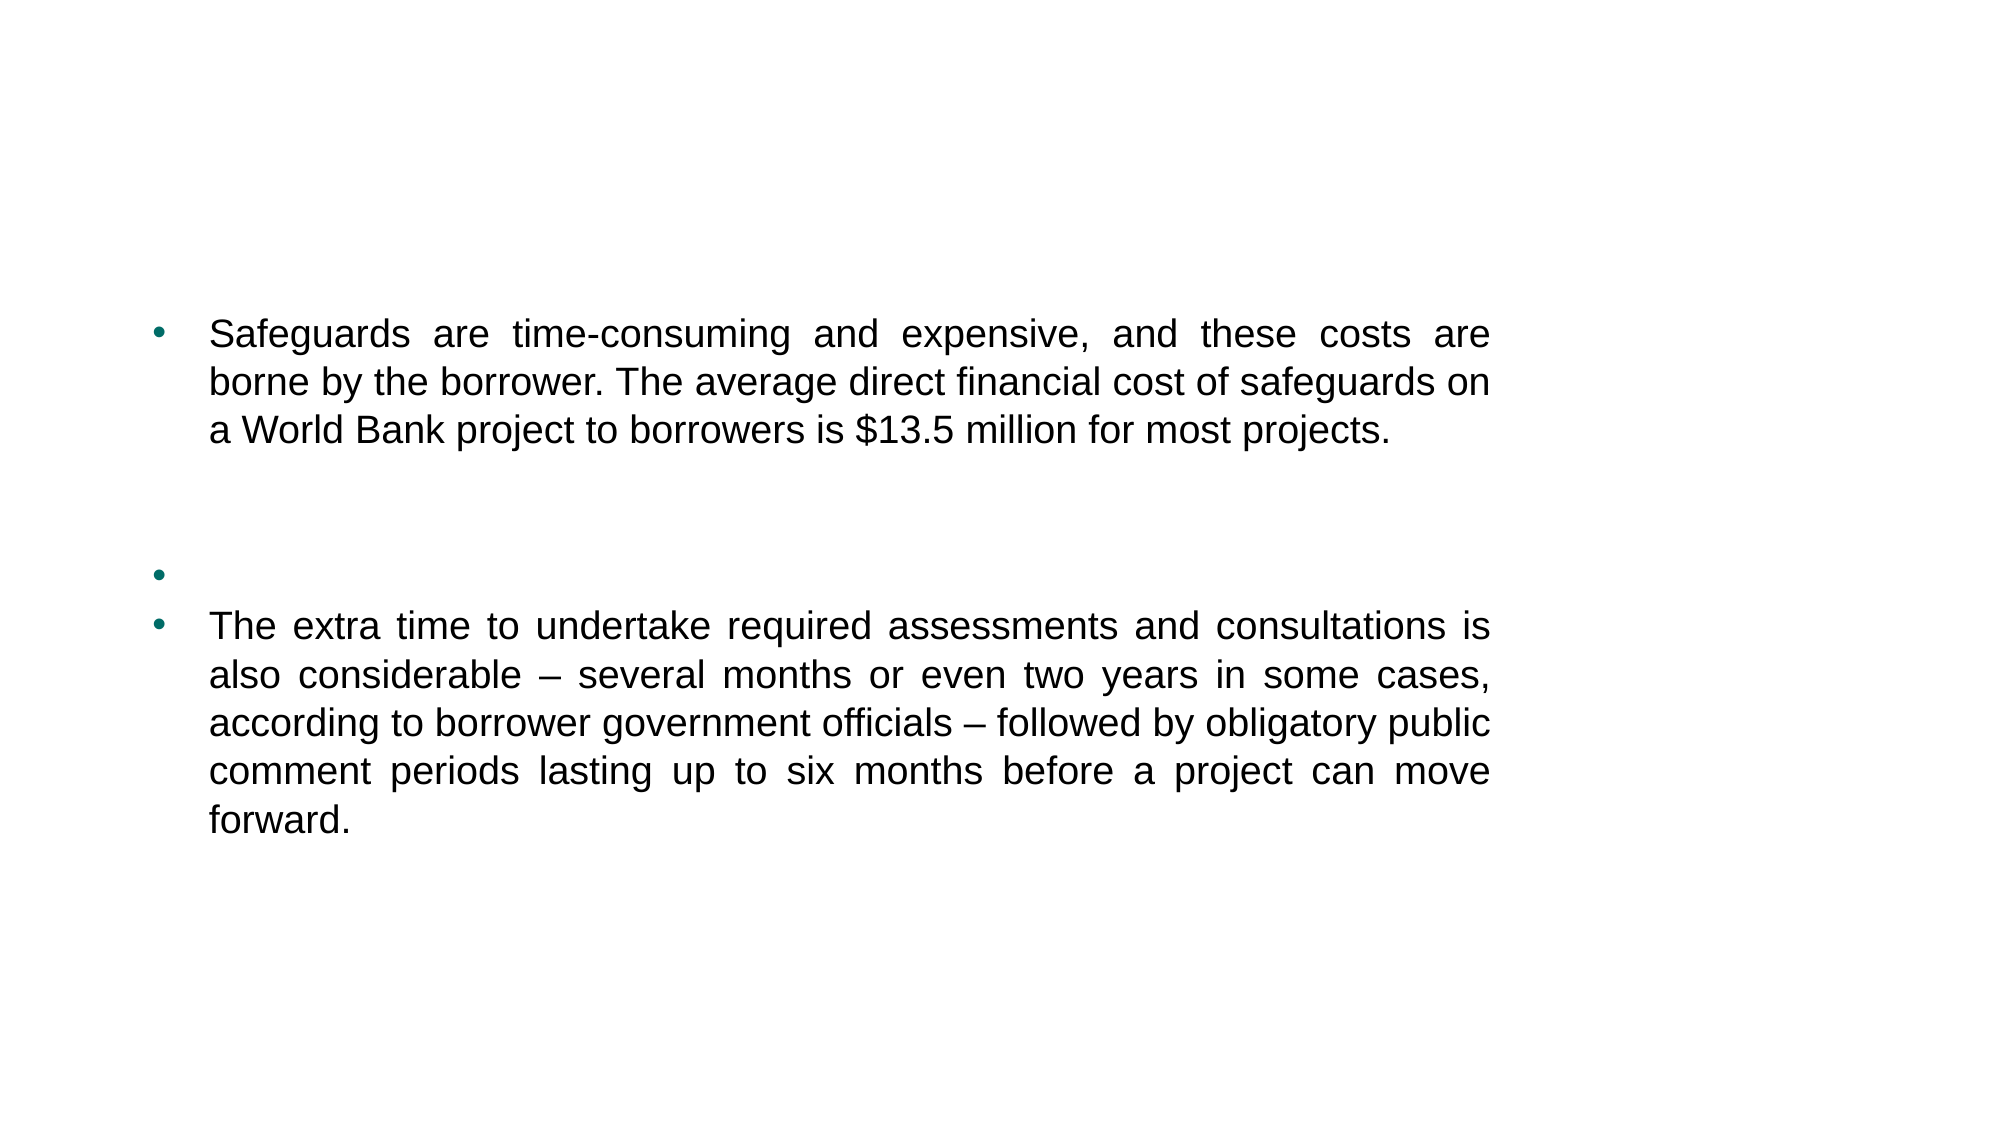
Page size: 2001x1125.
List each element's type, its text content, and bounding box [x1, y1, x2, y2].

list Safeguards are time-consuming and expensive, and these costs are borne by the borrower. The average direct financial cost of safeguards on a World Bank project to borrowers is $13.5 million for most projects. The extra time to undertake required assessments and consultations is also considerable – several months or even two years in some cases, according to borrower government officials – followed by obligatory public comment periods lasting up to six months before a project can move forward. [137, 299, 1863, 1014]
